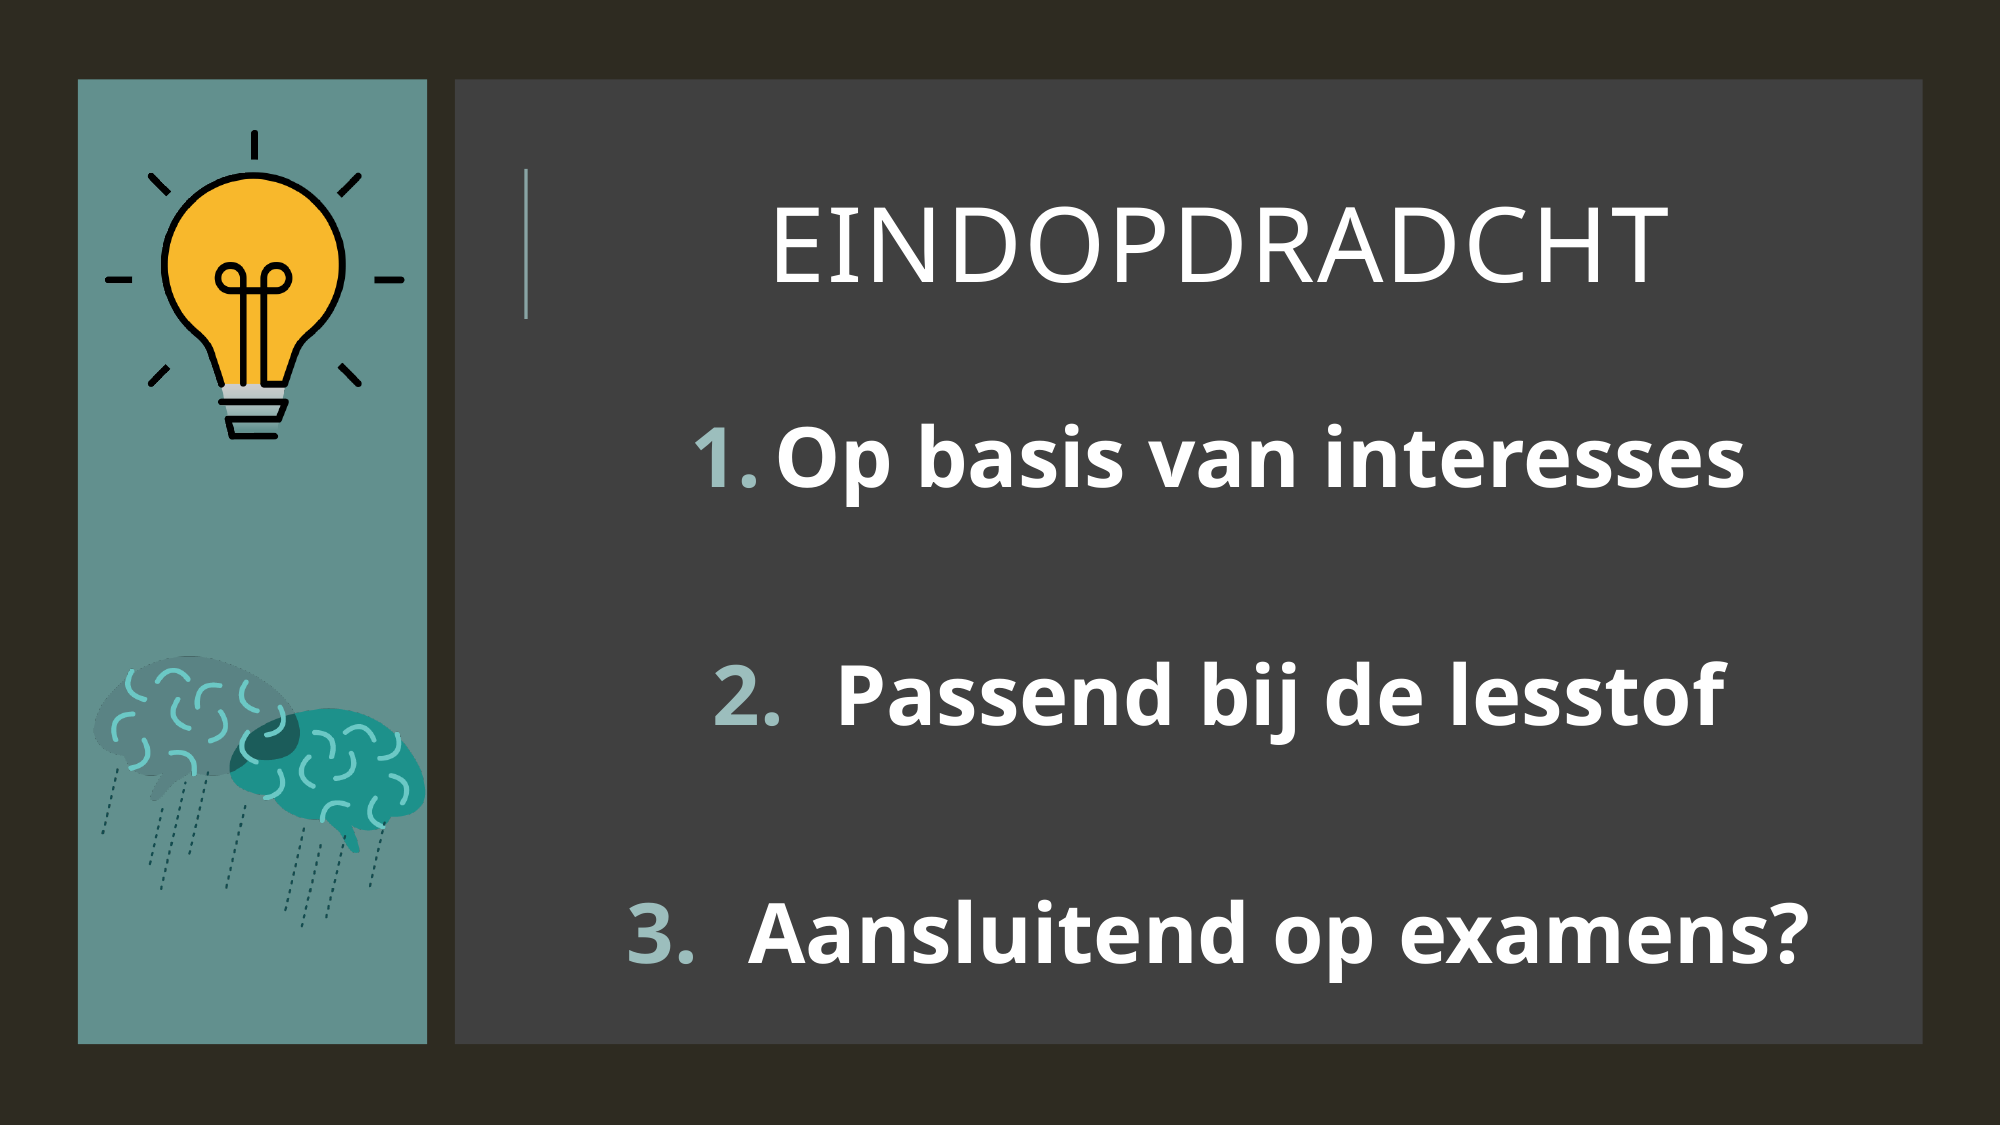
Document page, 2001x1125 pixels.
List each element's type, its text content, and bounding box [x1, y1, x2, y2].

text_box [0, 0, 2000, 1125]
picture [58, 564, 447, 953]
text_box [453, 78, 1924, 1045]
text_box [77, 961, 428, 1045]
text_box [77, 469, 428, 559]
text_box [77, 78, 428, 111]
list Op basis van interesses Passend bij de lesstof Aansluitend op examens? [569, 408, 1869, 992]
picture [79, 114, 429, 464]
title eindopdradcht [569, 129, 1869, 376]
